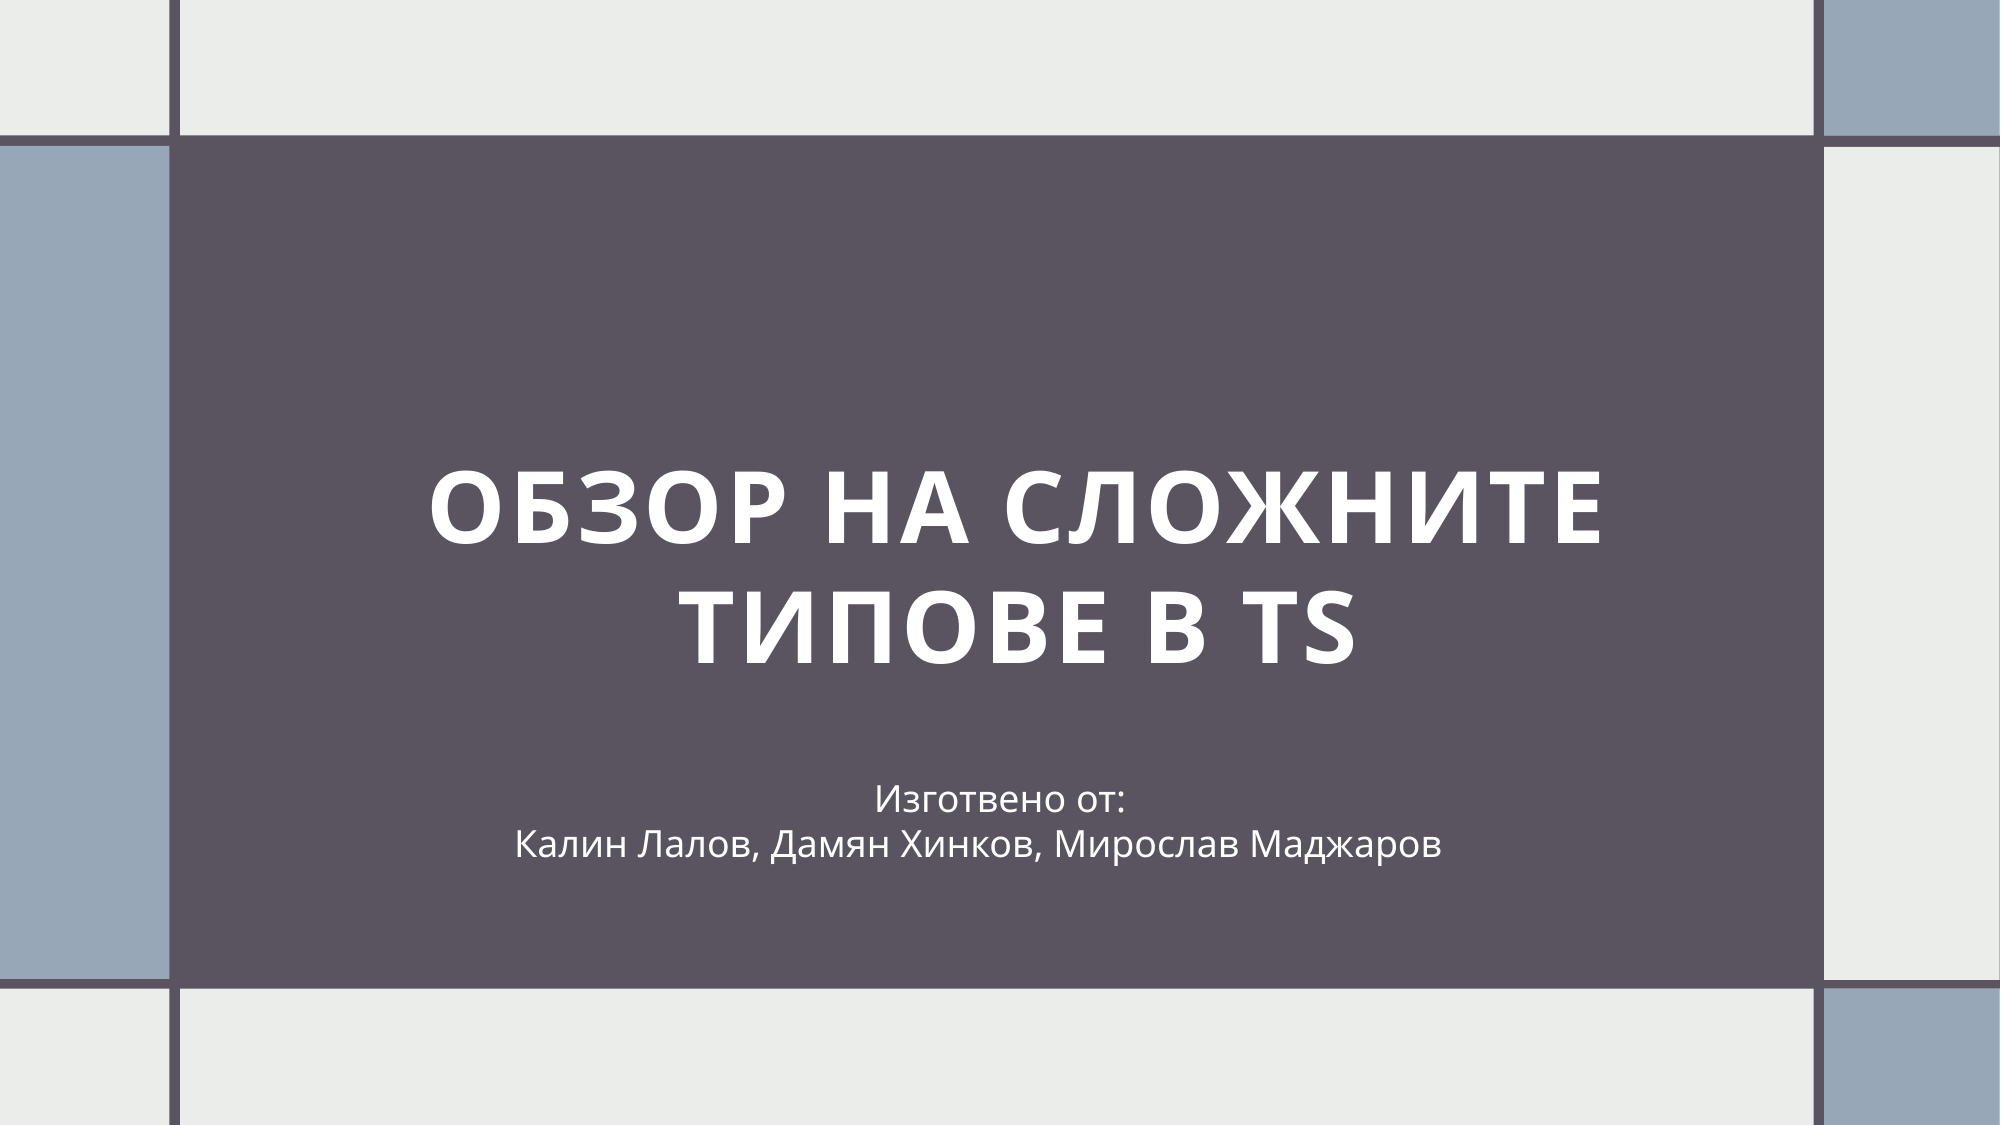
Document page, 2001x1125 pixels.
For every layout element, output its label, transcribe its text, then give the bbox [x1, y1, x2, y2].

text_box Изготвено от: Калин Лалов, Дамян Хинков, Мирослав Маджаров [499, 767, 1501, 873]
title Обзор на сложните типове в TS [227, 135, 1810, 989]
